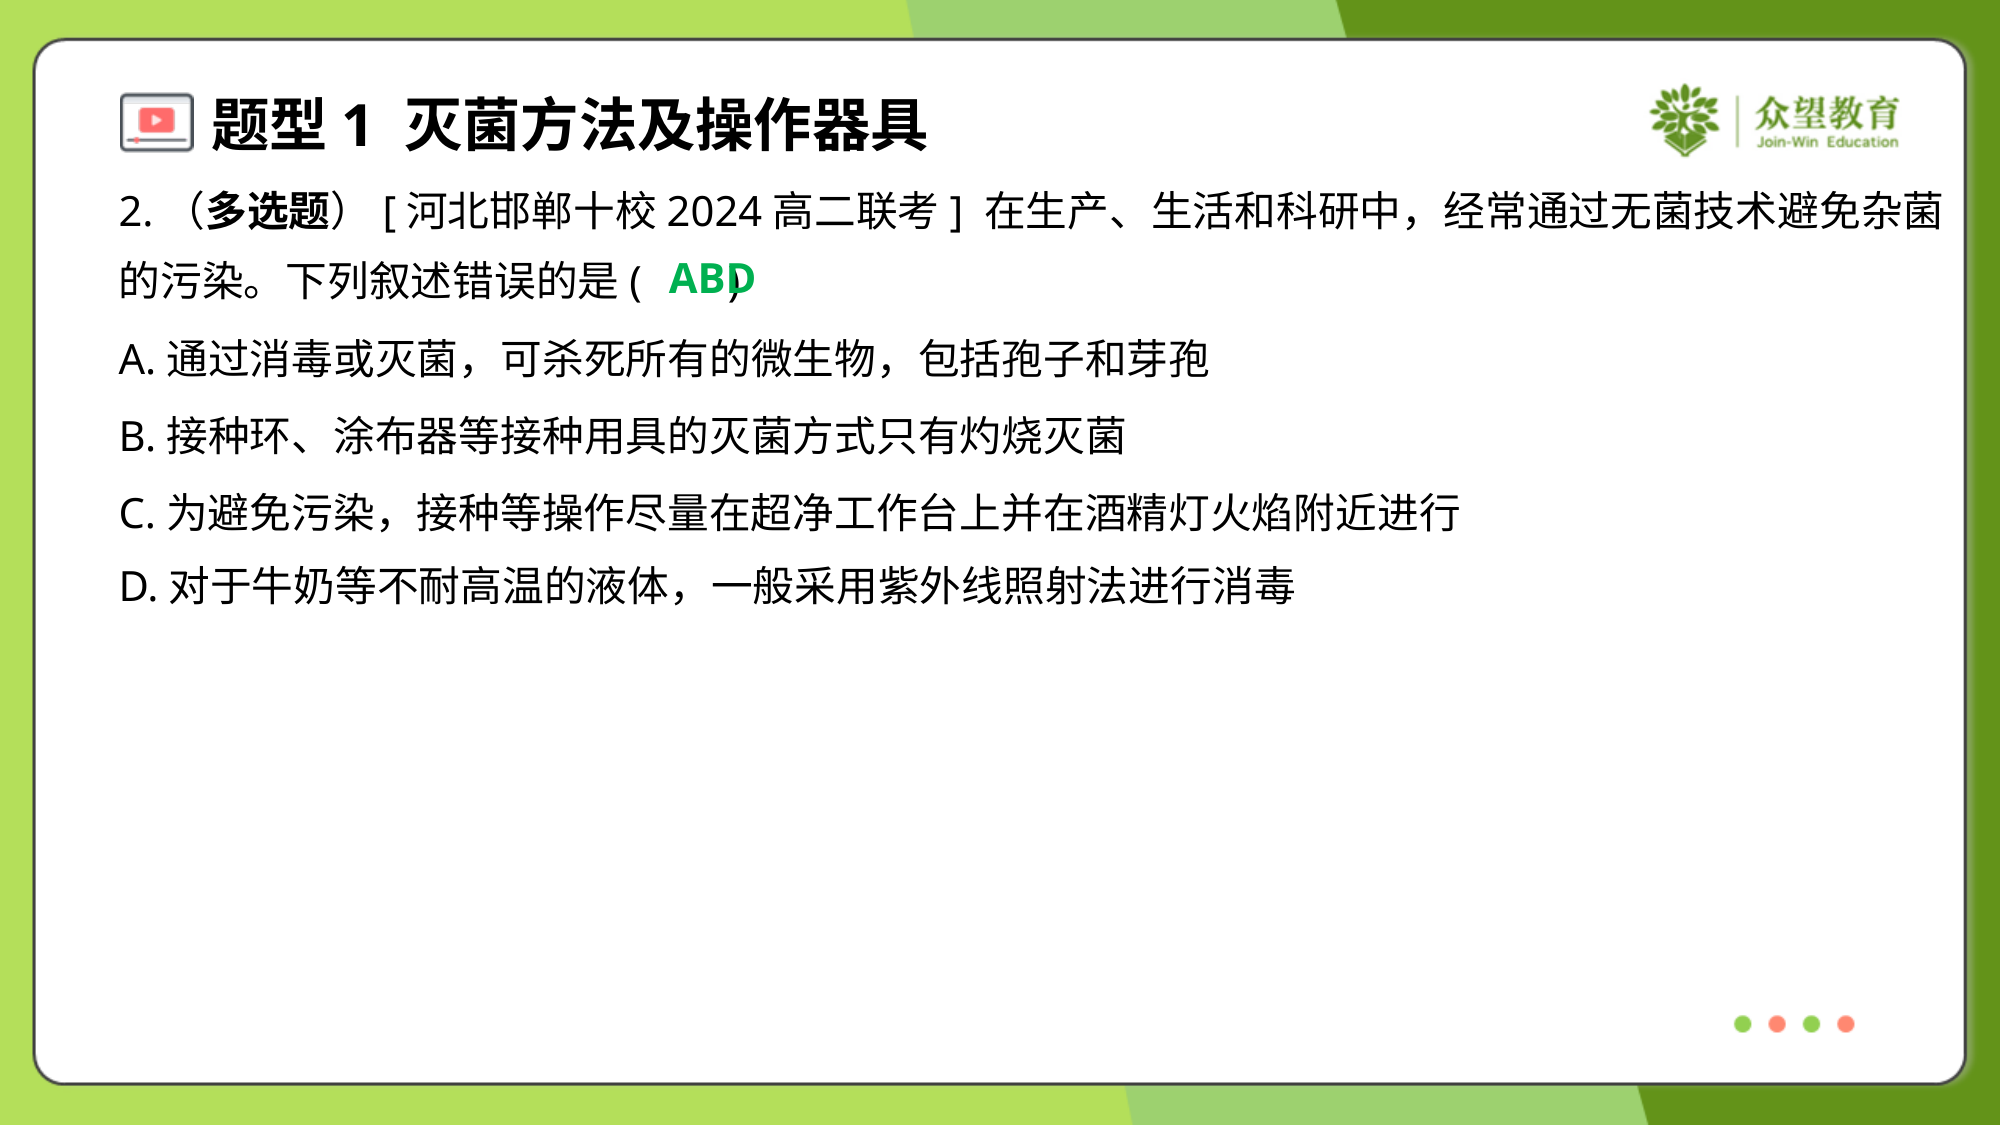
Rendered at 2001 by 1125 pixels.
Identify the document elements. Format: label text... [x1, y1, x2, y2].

picture [0, 0, 2000, 1125]
text_box A.通过消毒或灭菌，可杀死所有的微生物，包括孢子和芽孢 B.接种环、涂布器等接种用具的灭菌方式只有灼烧灭菌 C.为避免污染，接种等操作尽量在超净工作台上并在酒精灯火焰附近进行 D.对于牛奶等不耐高温的液体，一般采用紫外线照射法进行消毒 [118, 307, 1883, 603]
text_box 2.（多选题）[河北邯郸十校2024高二联考] 在生产、生活和科研中，经常通过无菌技术避免杂菌 的污染。下列叙述错误的是( ) [118, 159, 1883, 298]
text_box ABD [651, 231, 775, 296]
